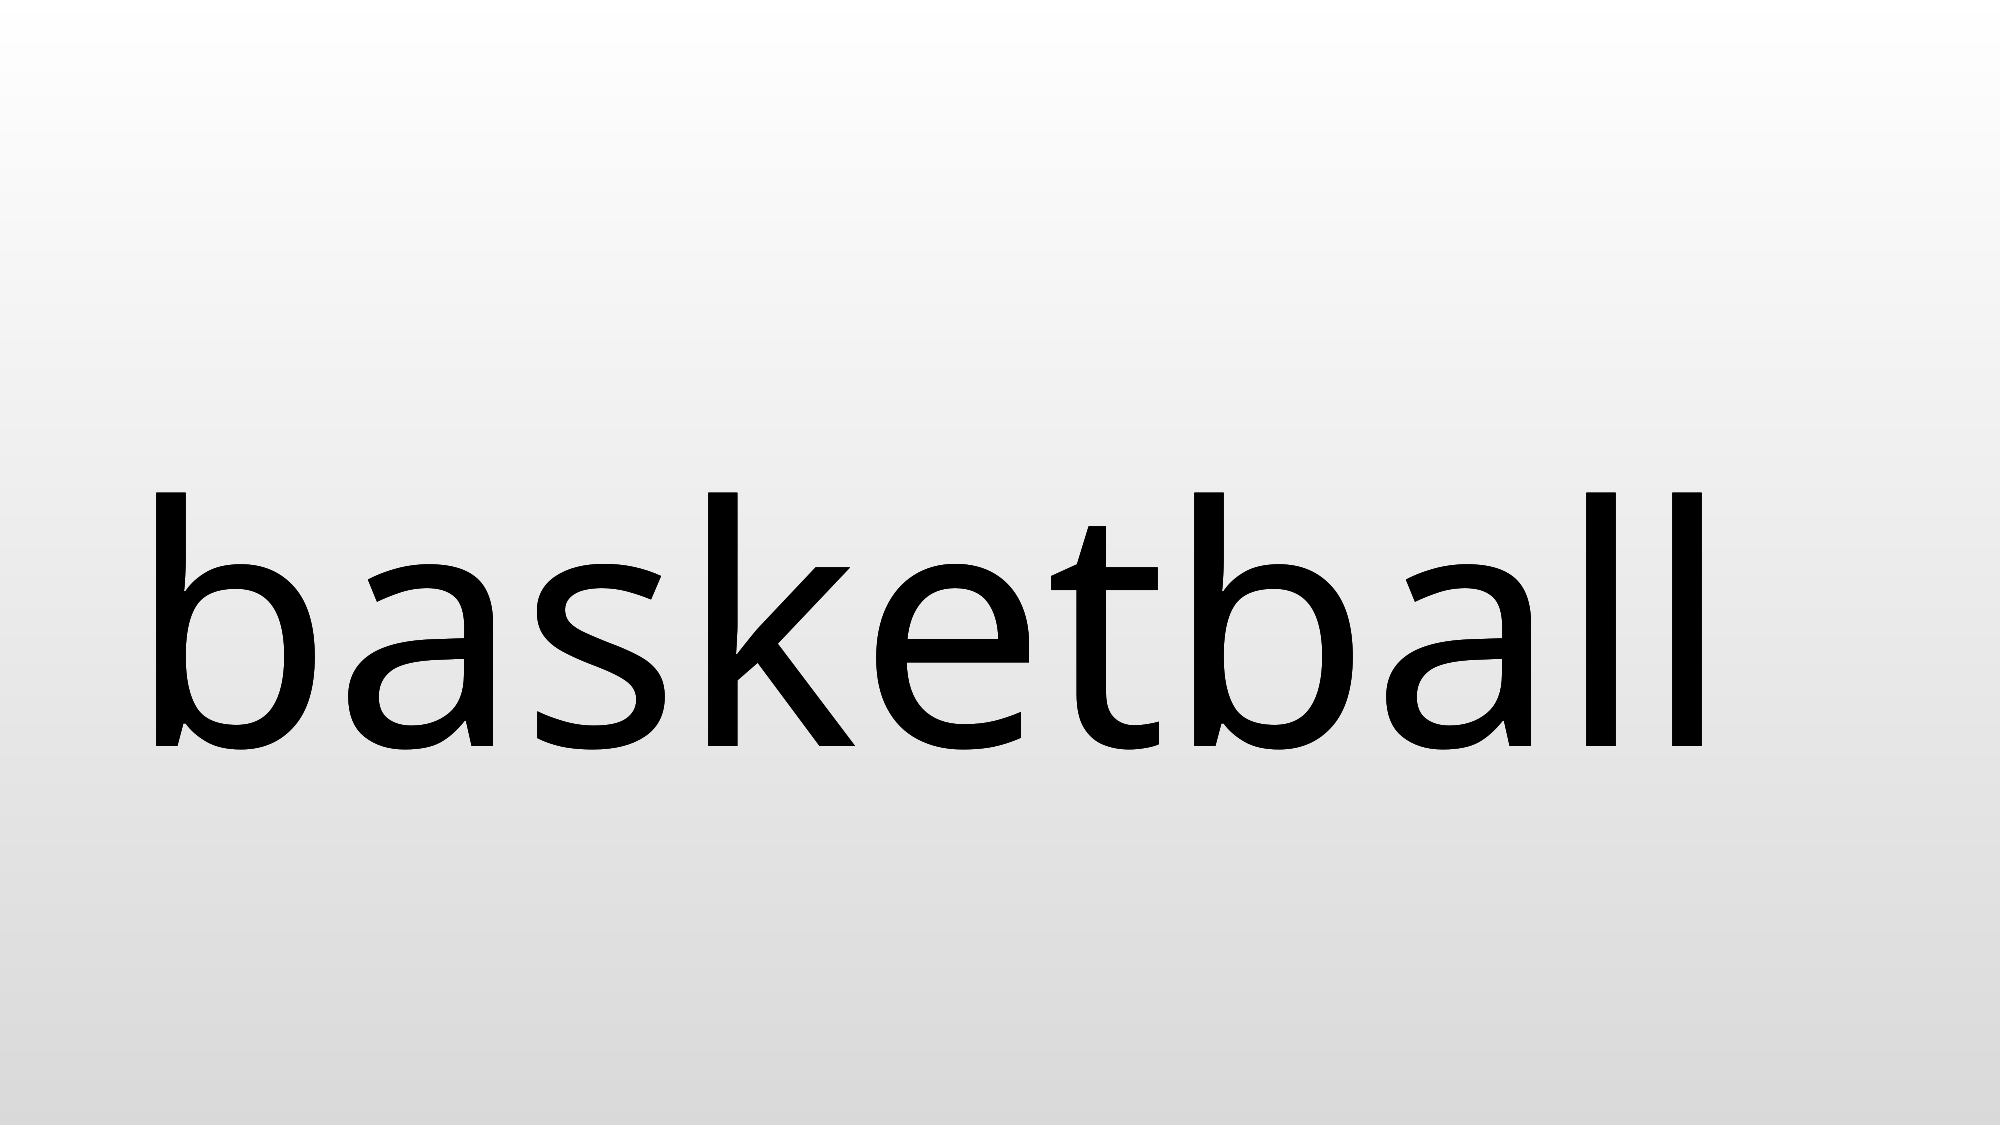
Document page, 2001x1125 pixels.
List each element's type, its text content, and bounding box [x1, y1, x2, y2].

text_box basketball [113, 405, 1958, 821]
